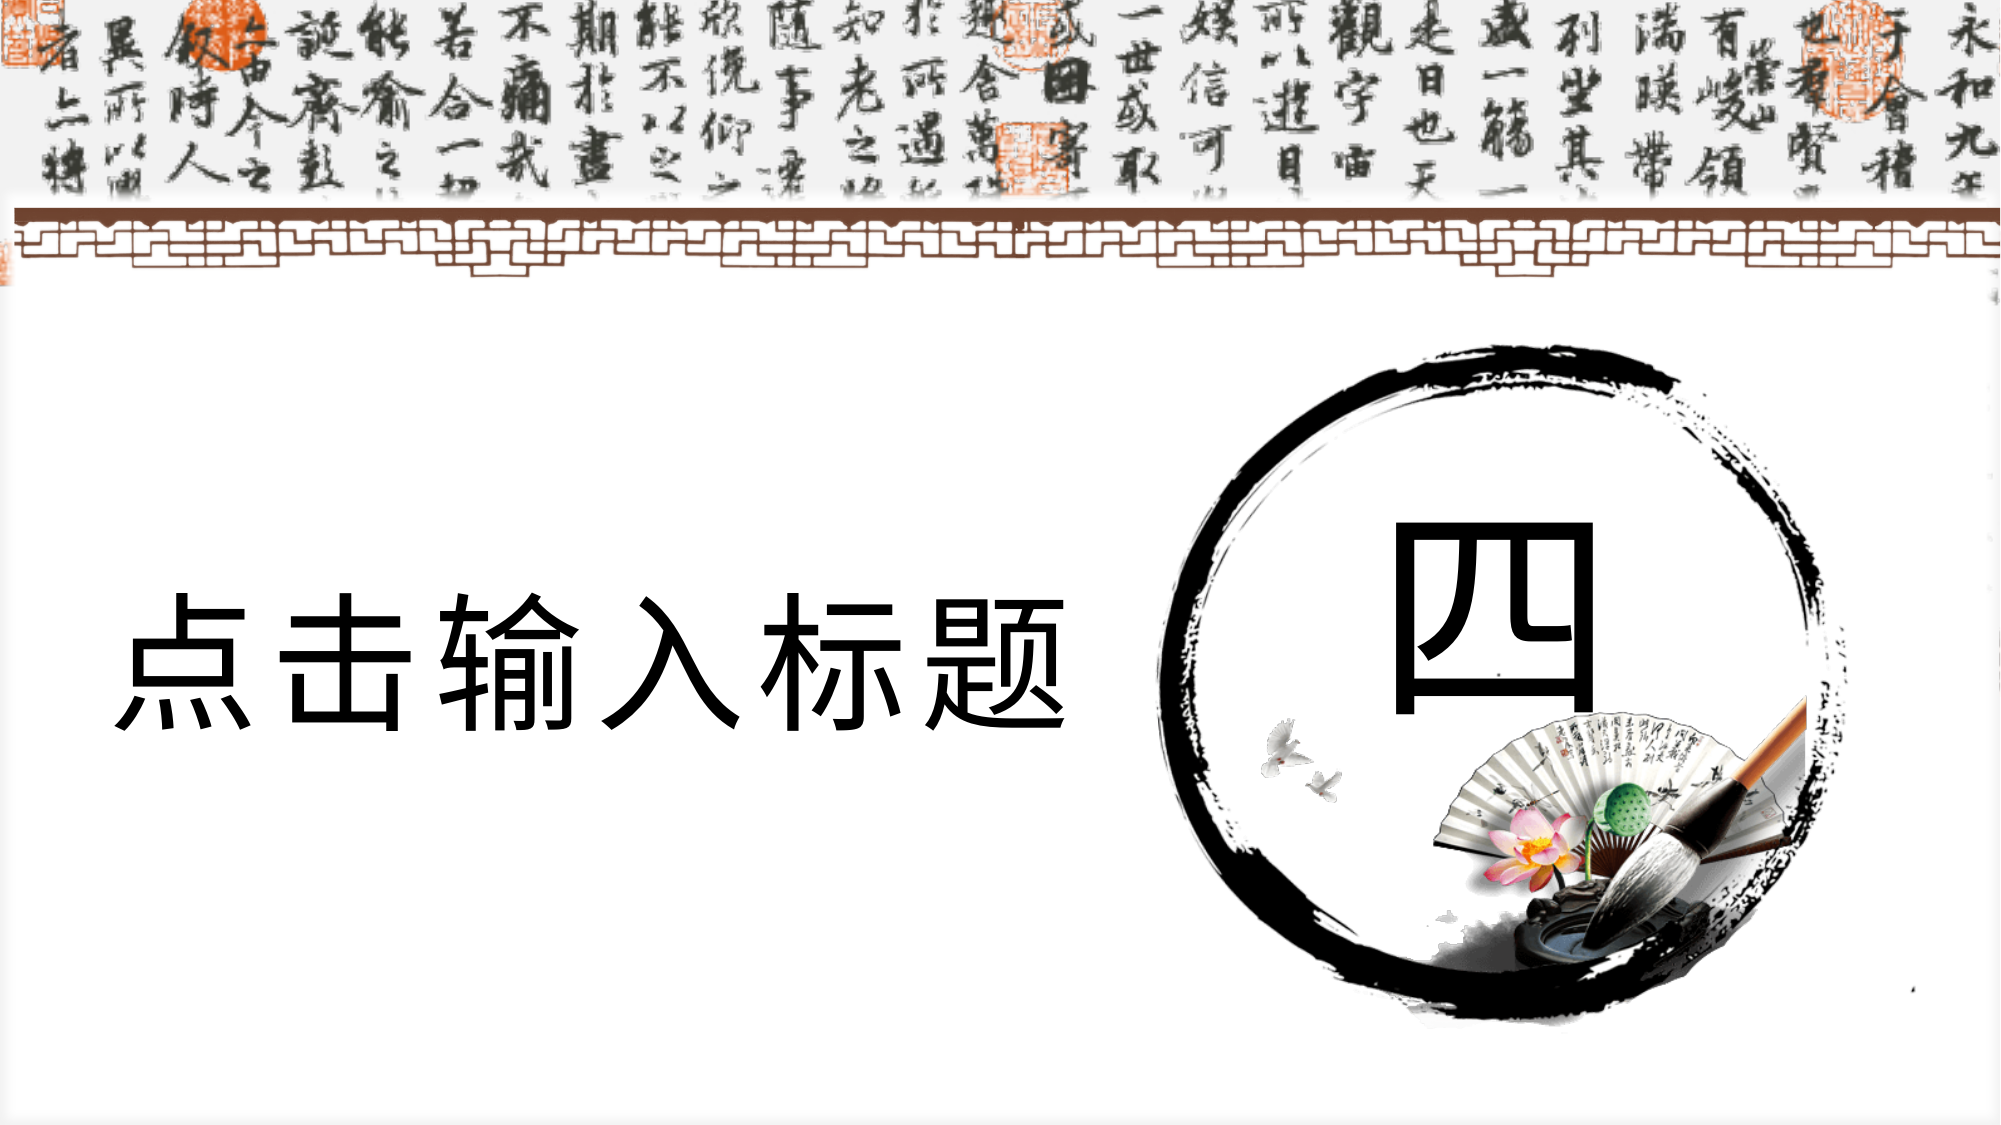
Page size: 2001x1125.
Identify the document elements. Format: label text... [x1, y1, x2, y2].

picture [0, 0, 2001, 151]
text_box 点击输入标题 [93, 562, 956, 758]
picture [956, 172, 1961, 1125]
